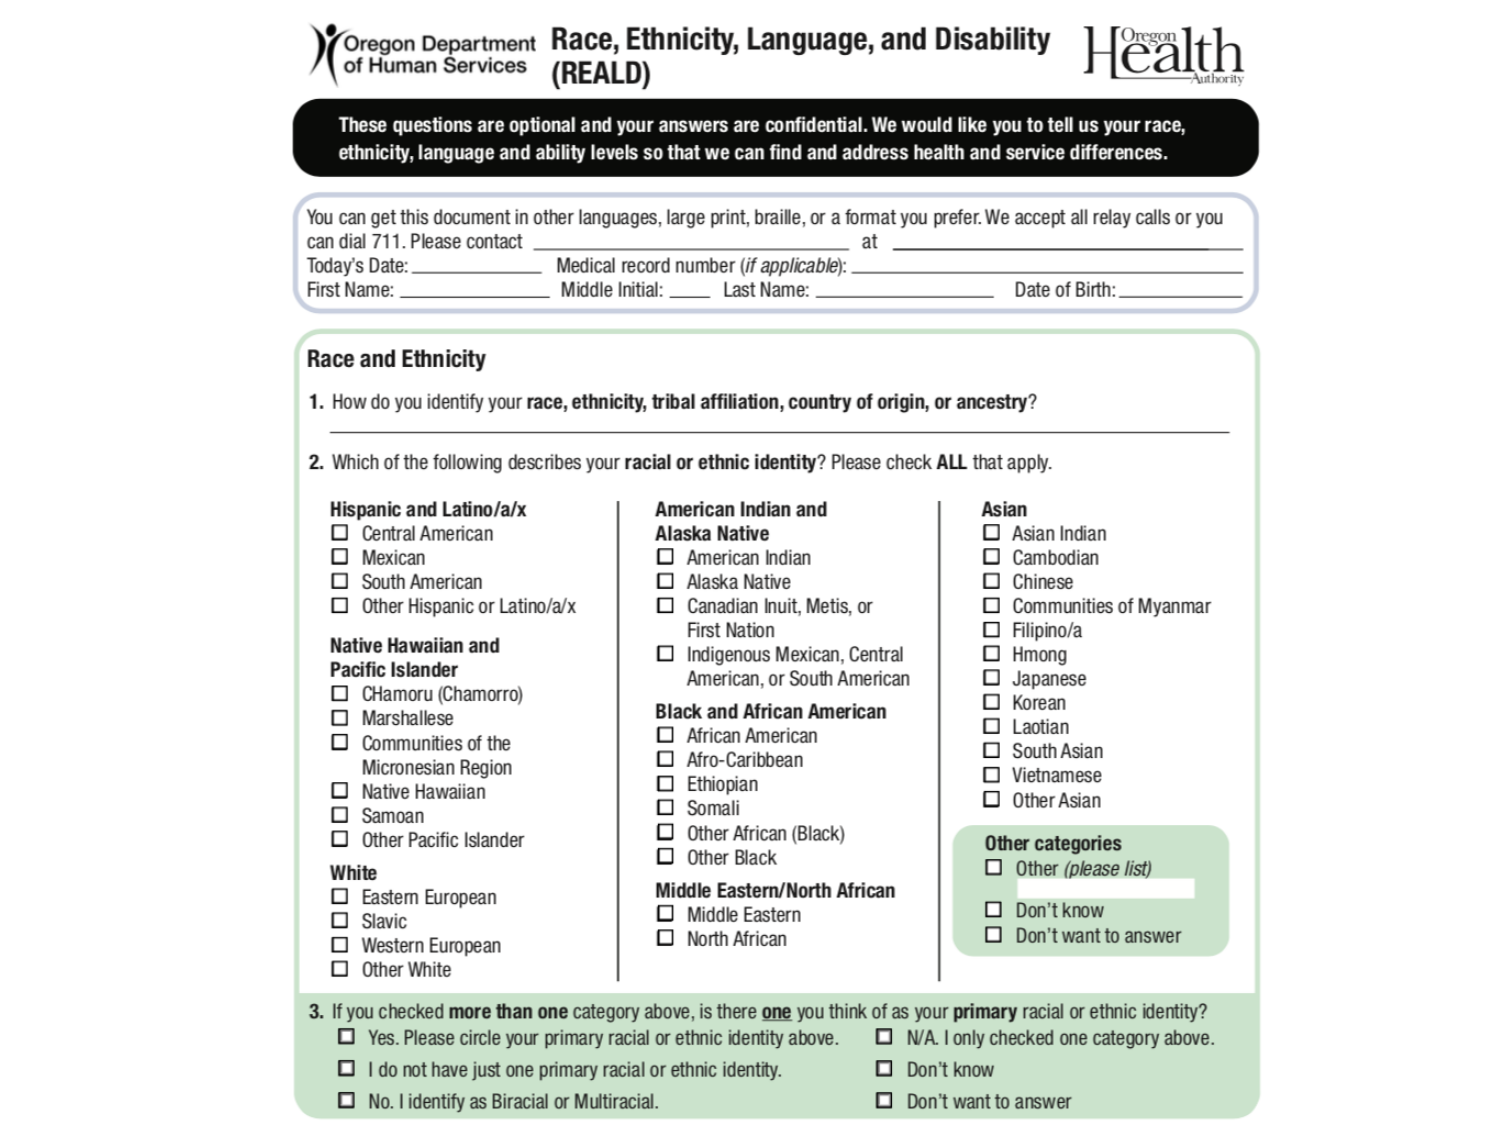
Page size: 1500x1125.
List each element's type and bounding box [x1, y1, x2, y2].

picture [258, 0, 1269, 1125]
